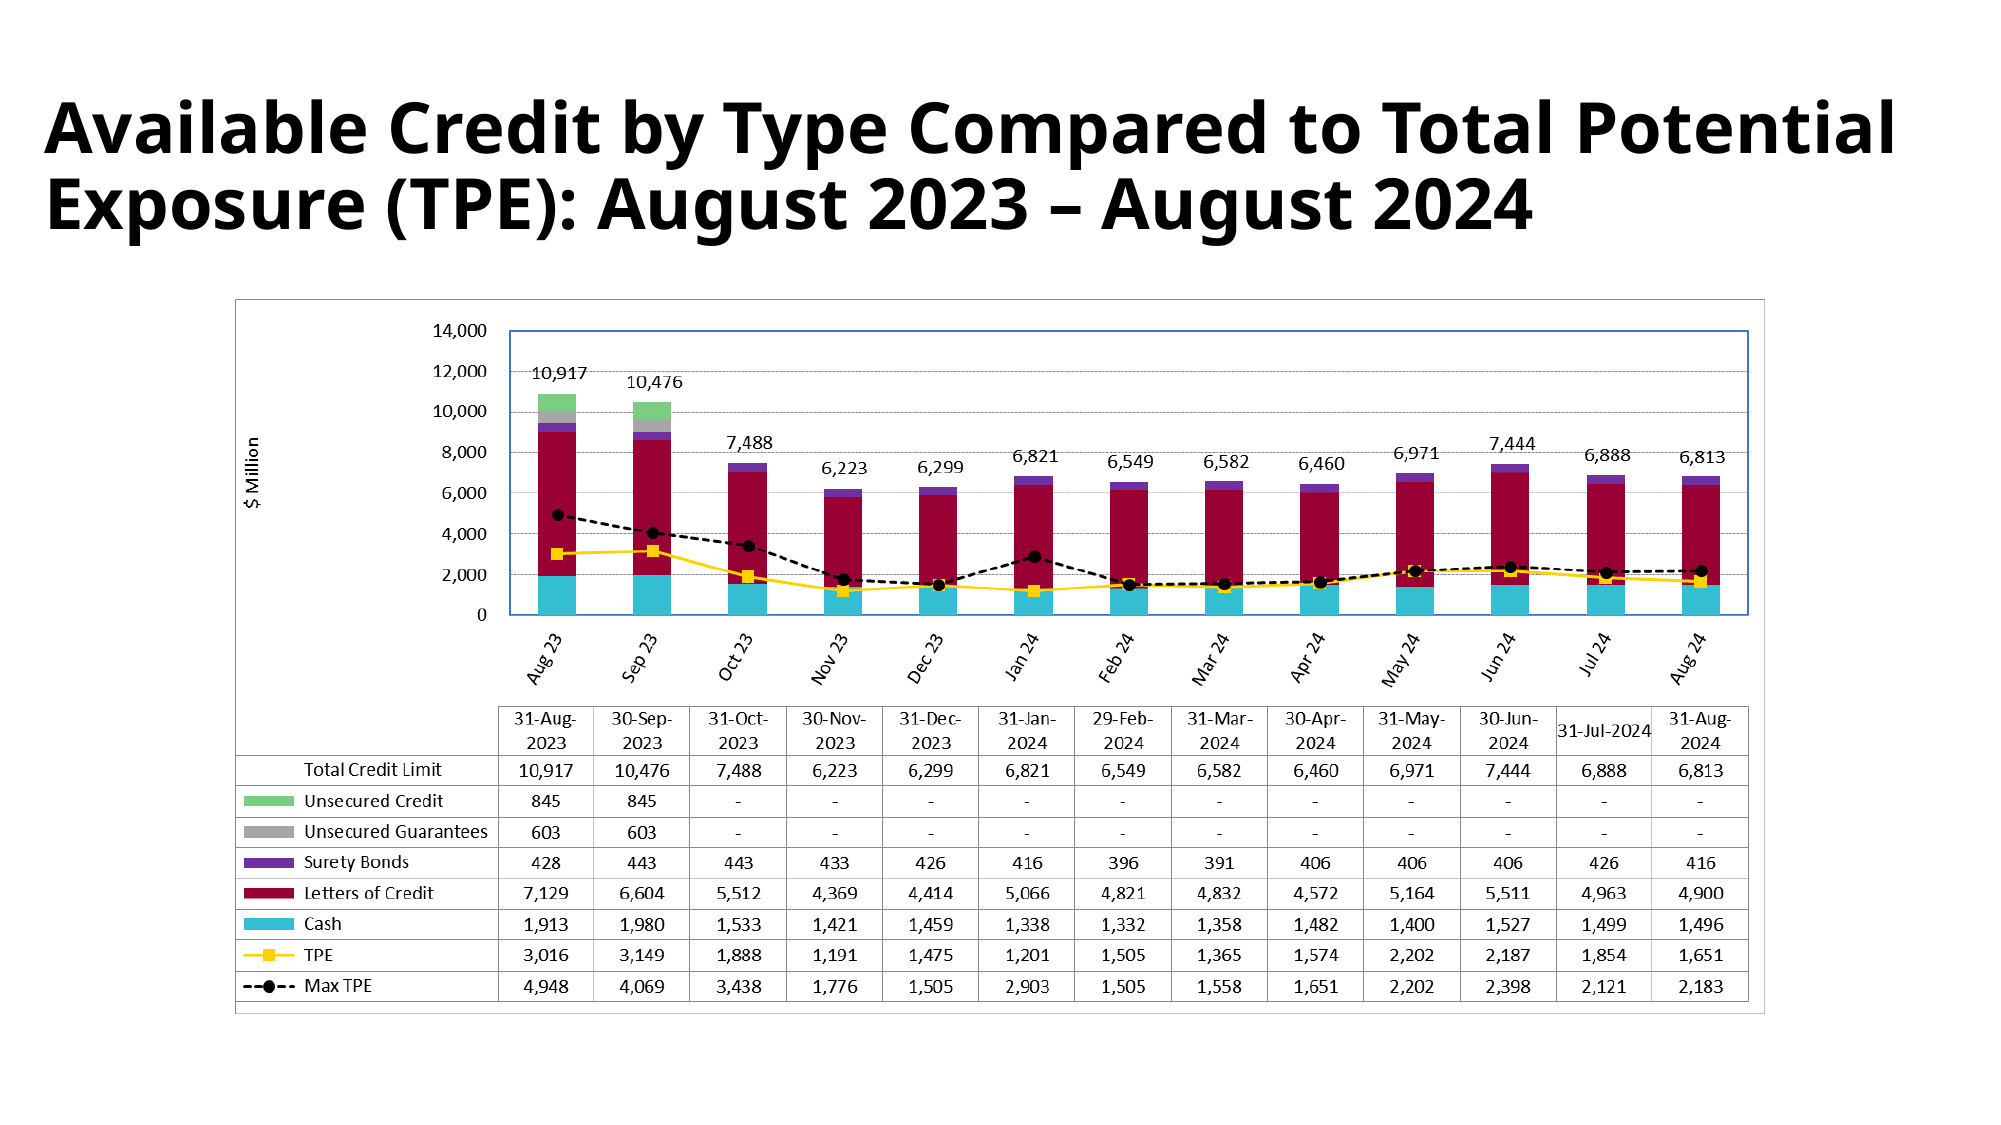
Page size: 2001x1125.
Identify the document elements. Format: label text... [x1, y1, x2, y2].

title Available Credit by Type Compared to Total Potential Exposure (TPE): August 2023 – August 2024 [29, 59, 1955, 278]
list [235, 299, 1765, 1014]
